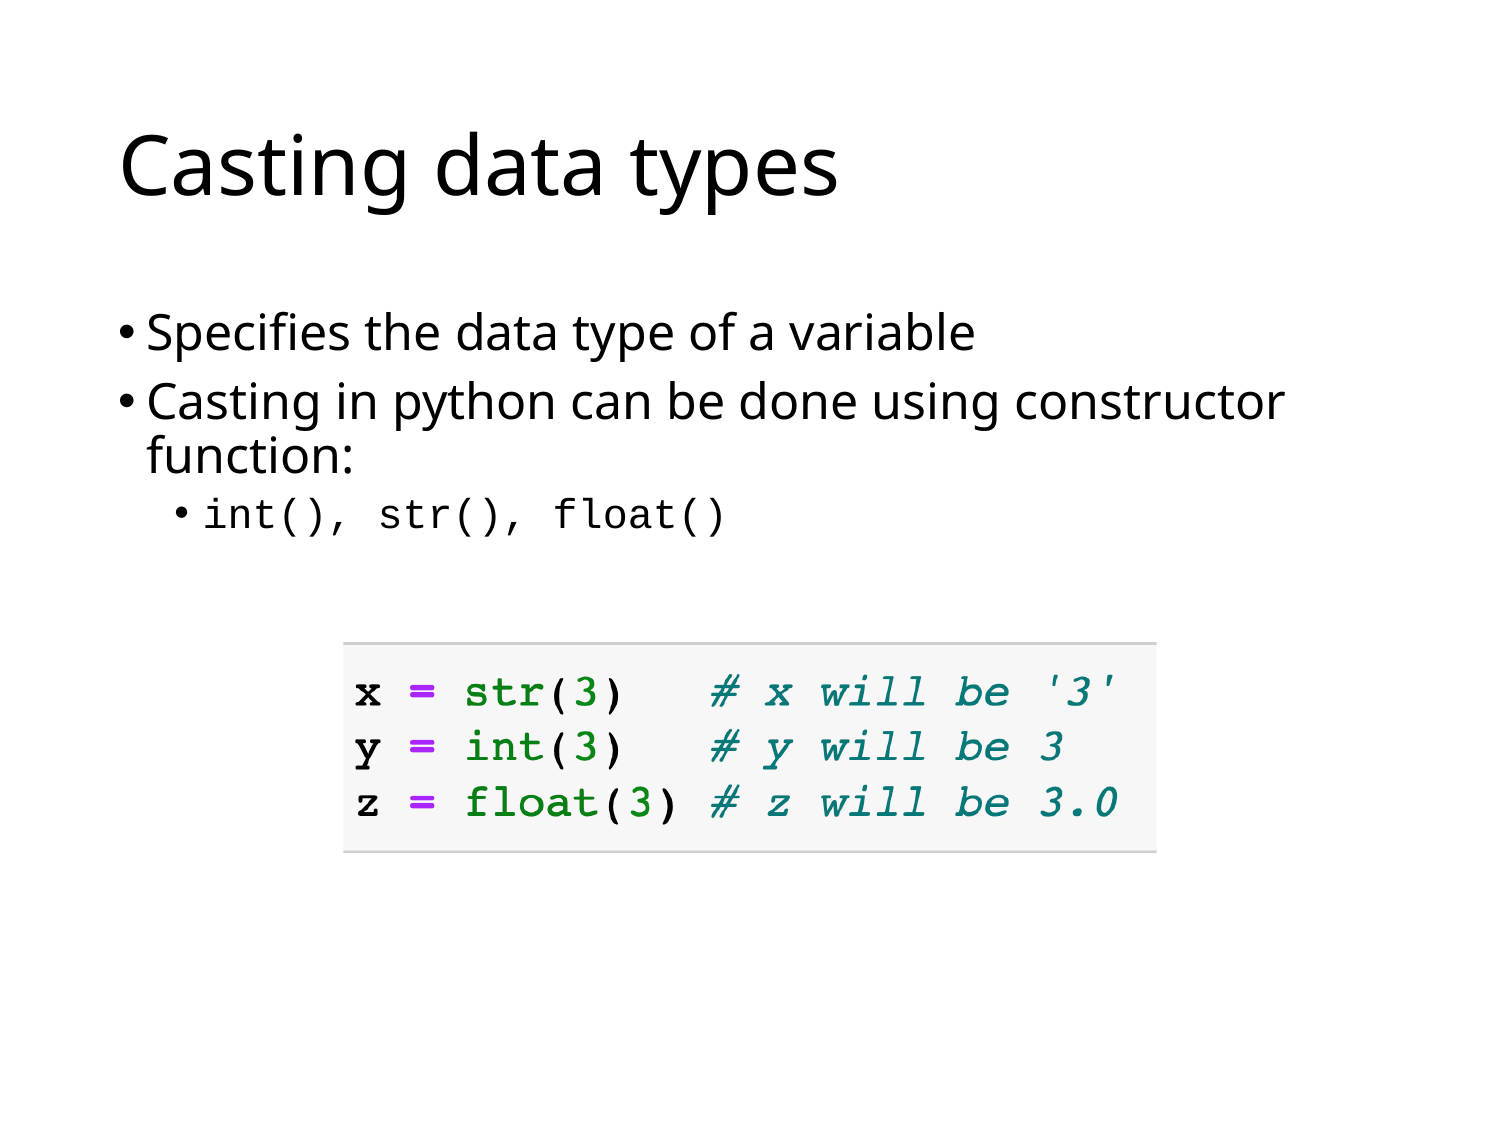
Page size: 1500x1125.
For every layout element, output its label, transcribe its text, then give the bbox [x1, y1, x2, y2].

title Casting data types [103, 59, 1397, 278]
picture [343, 626, 1157, 865]
list Specifies the data type of a variable Casting in python can be done using constructor function: int(), str(), float() [103, 299, 1397, 1014]
